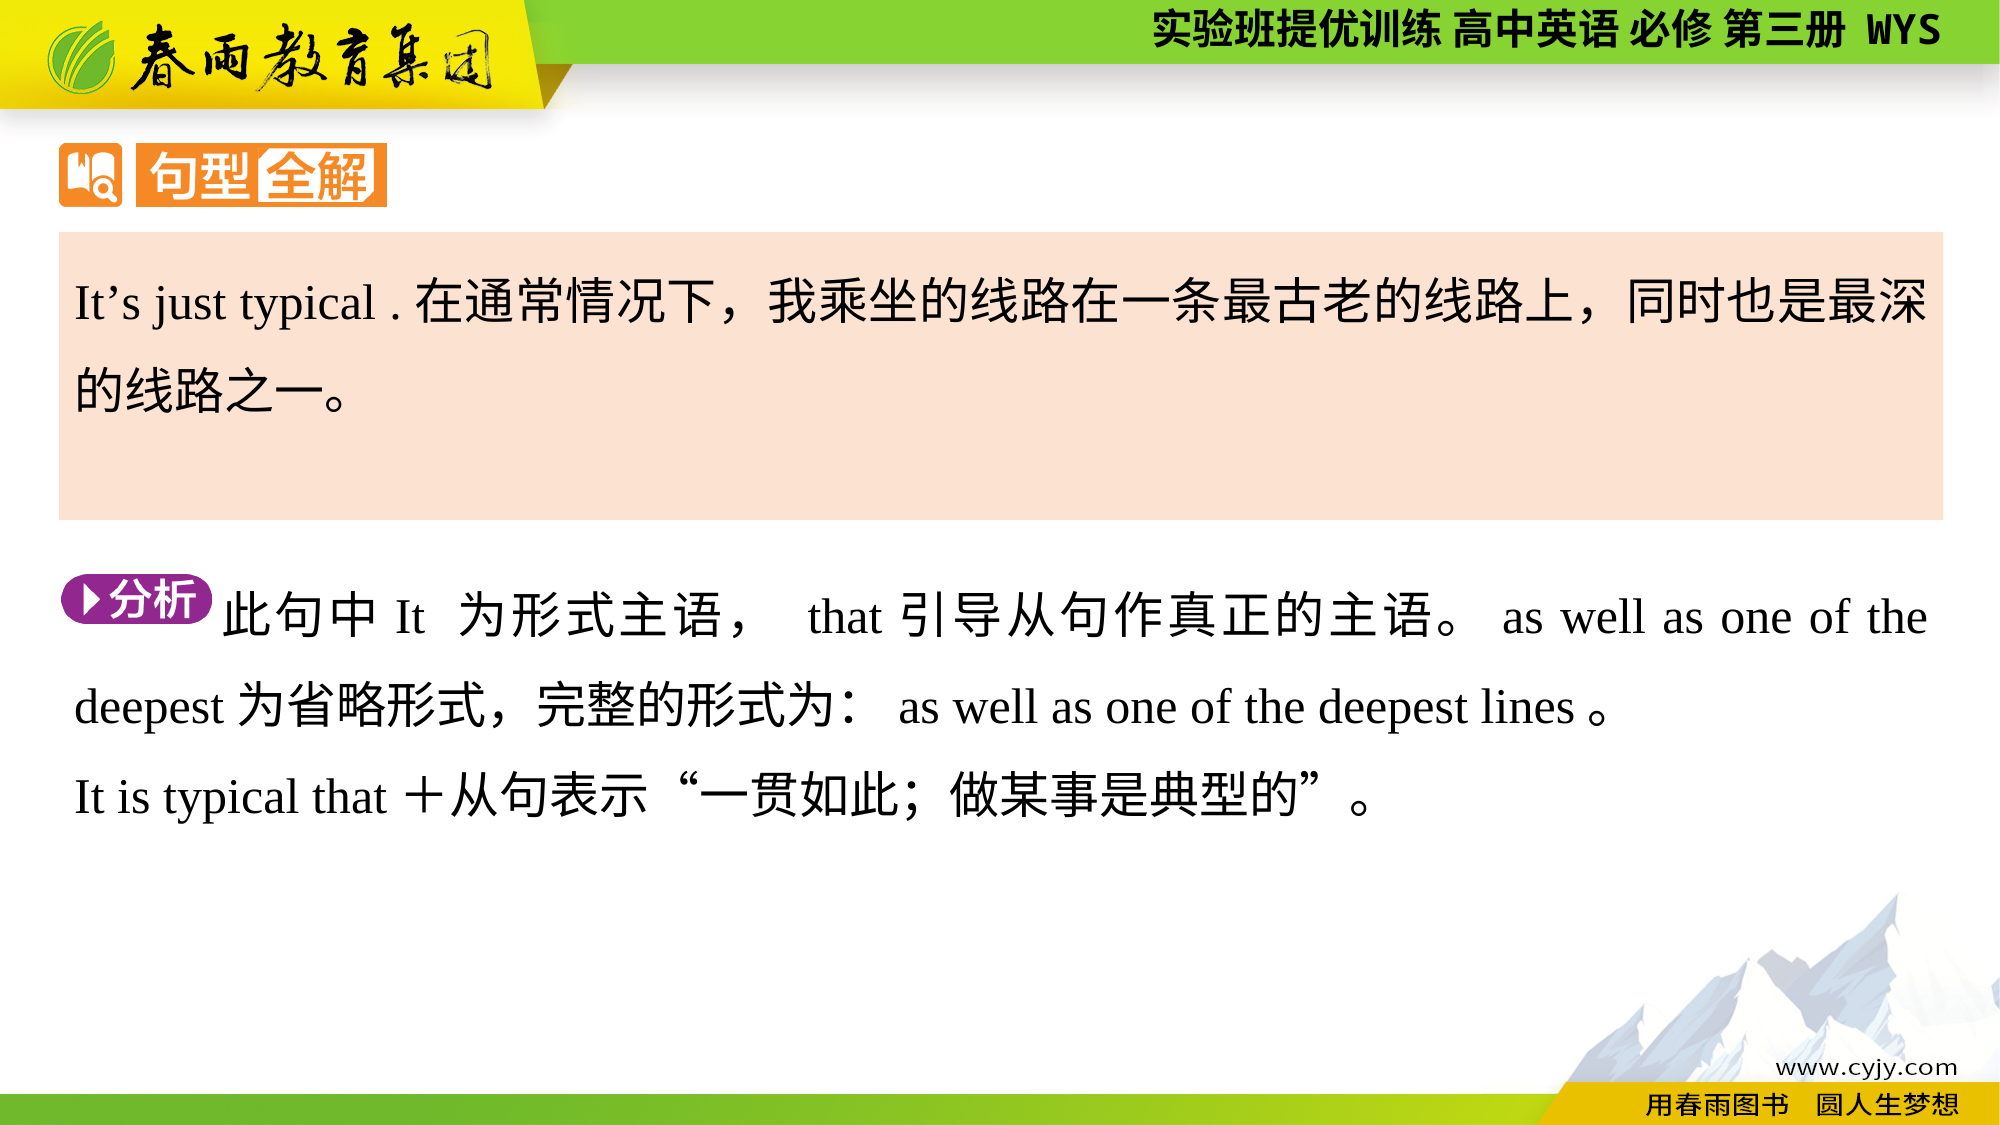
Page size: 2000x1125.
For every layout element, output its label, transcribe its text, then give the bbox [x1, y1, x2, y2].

picture [0, 0, 2000, 1125]
text_box 此句中It 为形式主语， that引导从句作真正的主语。as well as one of the deepest为省略形式，完整的形式为：as well as one of the deepest lines。 It is typical that＋从句表示“一贯如此；做某事是典型的”。 [59, 546, 1944, 831]
